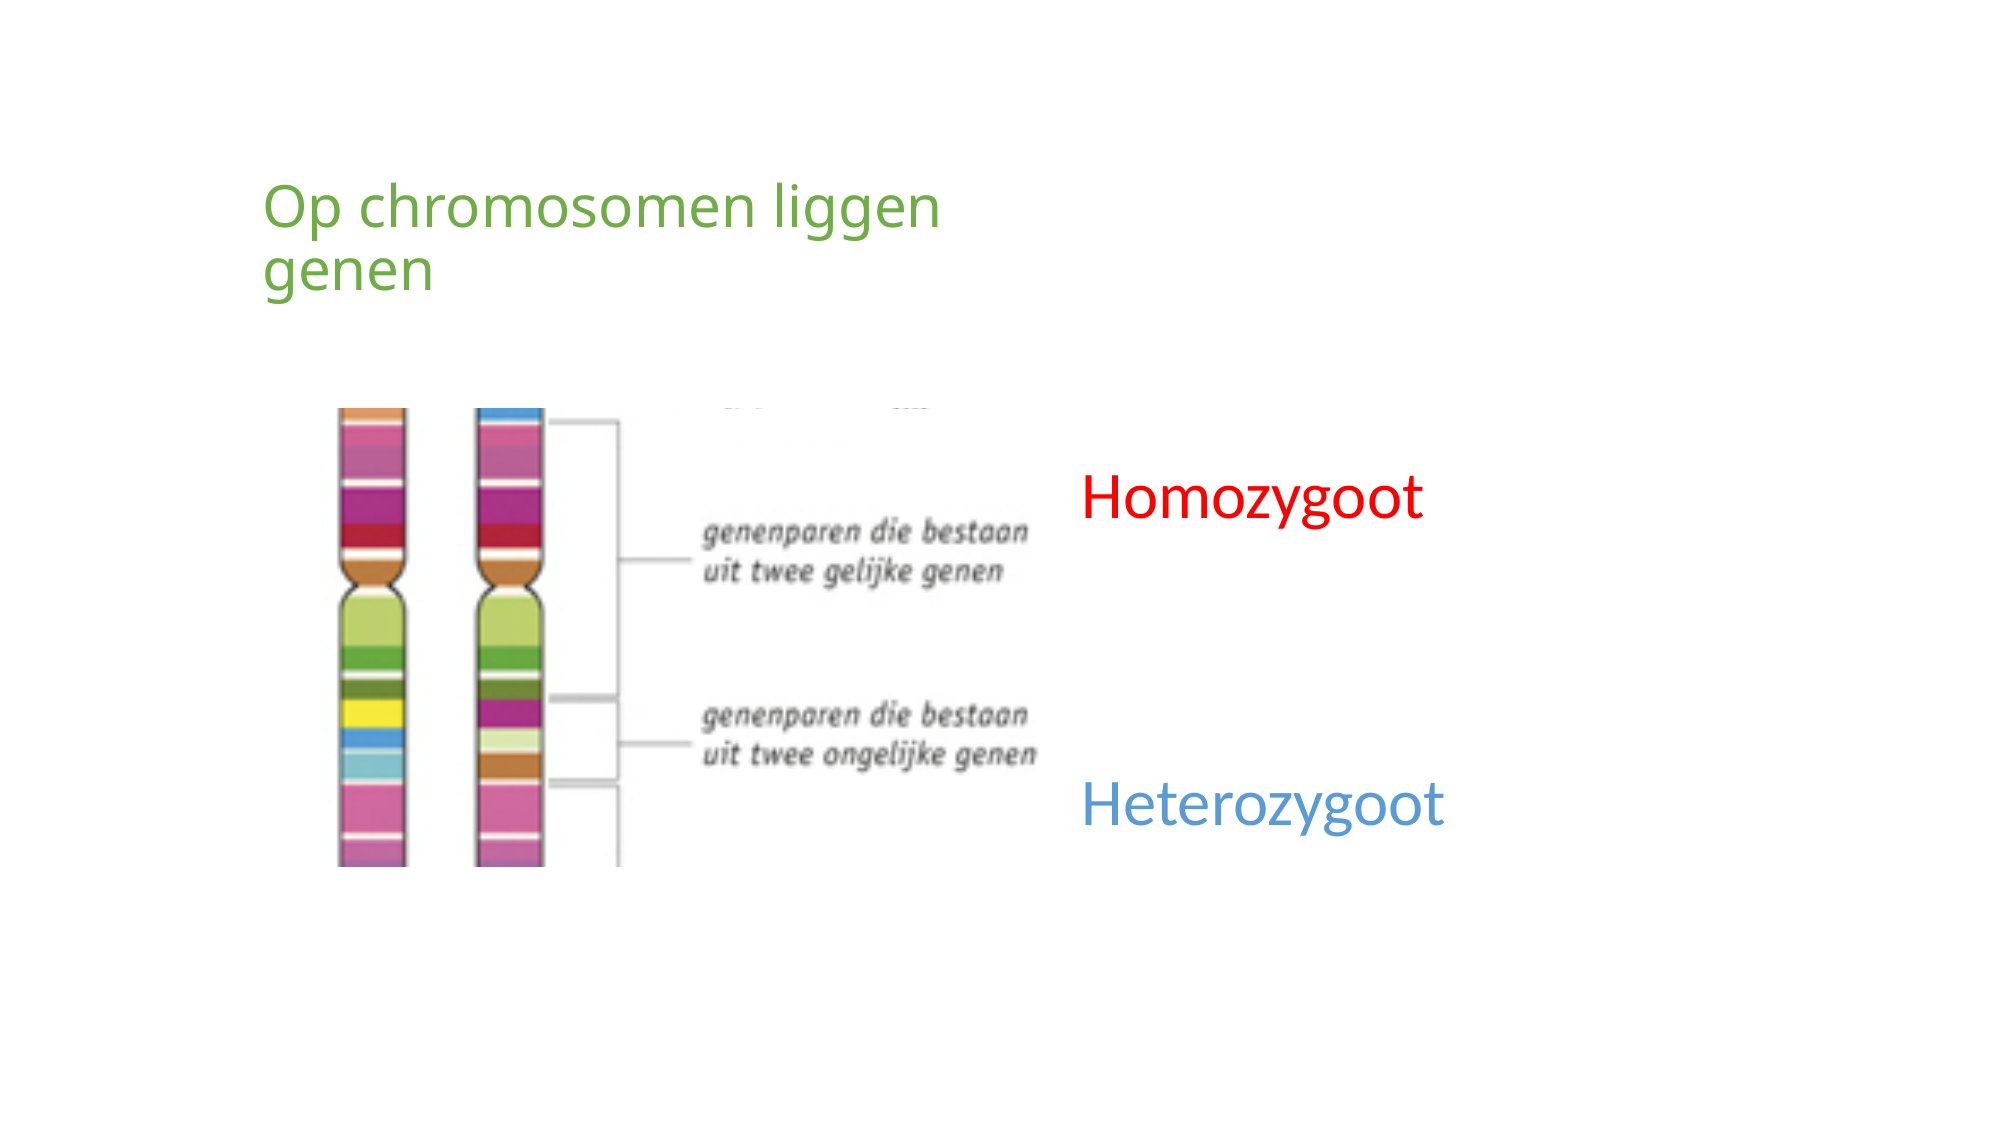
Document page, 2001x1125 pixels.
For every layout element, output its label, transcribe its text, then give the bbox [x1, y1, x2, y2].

title Op chromosomen liggen genen [247, 0, 1039, 408]
text_box Heterozygoot [1164, 751, 1528, 847]
picture [227, 408, 1164, 868]
text_box Homozygoot [1164, 444, 1528, 539]
